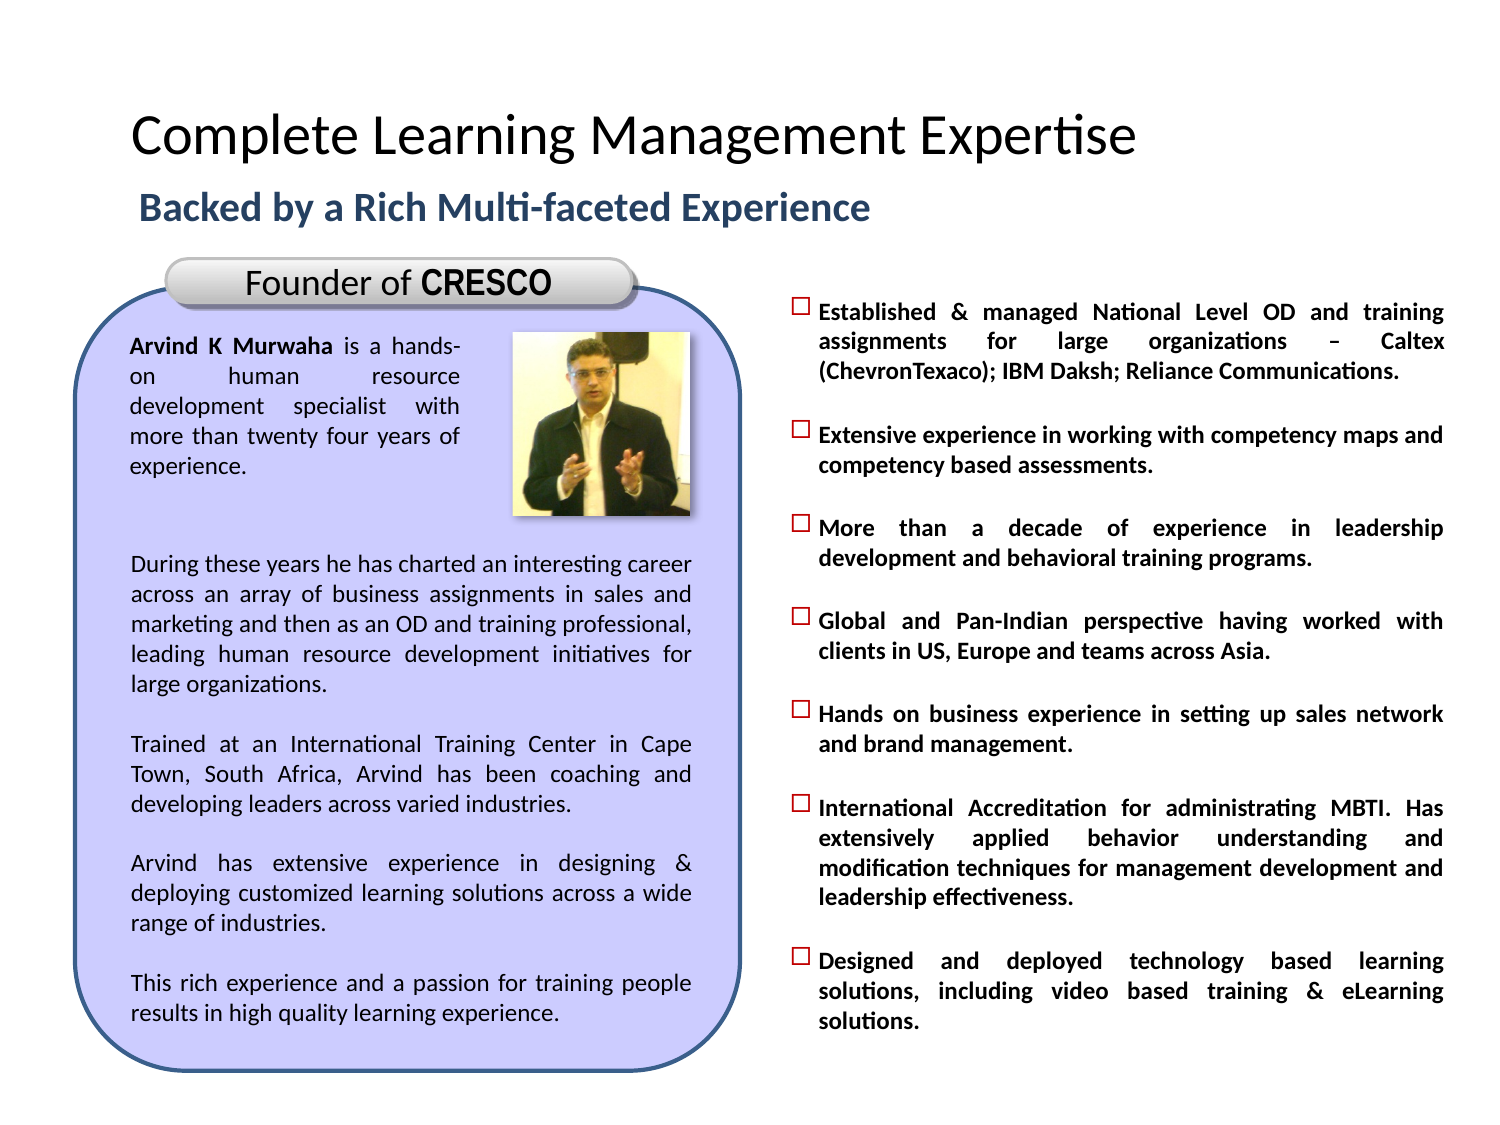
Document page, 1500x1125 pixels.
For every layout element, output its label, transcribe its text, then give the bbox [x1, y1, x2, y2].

text_box Arvind K Murwaha is a hands-on human resource development specialist with more than twenty four years of experience. [114, 322, 476, 487]
text_box Established & managed National Level OD and training assignments for large organizations – Caltex (ChevronTexaco); IBM Daksh; Reliance Communications. Extensive experience in working with competency maps and competency based assessments. More than a decade of experience in leadership development and behavioral training programs. Global and Pan-Indian perspective having worked with clients in US, Europe and teams across Asia. Hands on business experience in setting up sales network and brand management. International Accreditation for administrating MBTI. Has extensively applied behavior understanding and modification techniques for management development and leadership effectiveness. Designed and deployed technology based learning solutions, including video based training & eLearning solutions. [774, 287, 1460, 1071]
text_box During these years he has charted an interesting career across an array of business assignments in sales and marketing and then as an OD and training professional, leading human resource development initiatives for large organizations. Trained at an International Training Center in Cape Town, South Africa, Arvind has been coaching and developing leaders across varied industries. Arvind has extensive experience in designing & deploying customized learning solutions across a wide range of industries. This rich experience and a passion for training people results in high quality learning experience. [115, 540, 709, 1034]
text_box Founder of CRESCO [165, 258, 632, 303]
picture [512, 331, 691, 516]
text_box Backed by a Rich Multi-faceted Experience [123, 172, 1174, 248]
title Complete Learning Management Expertise [116, 75, 1275, 188]
text_box [72, 285, 743, 1073]
